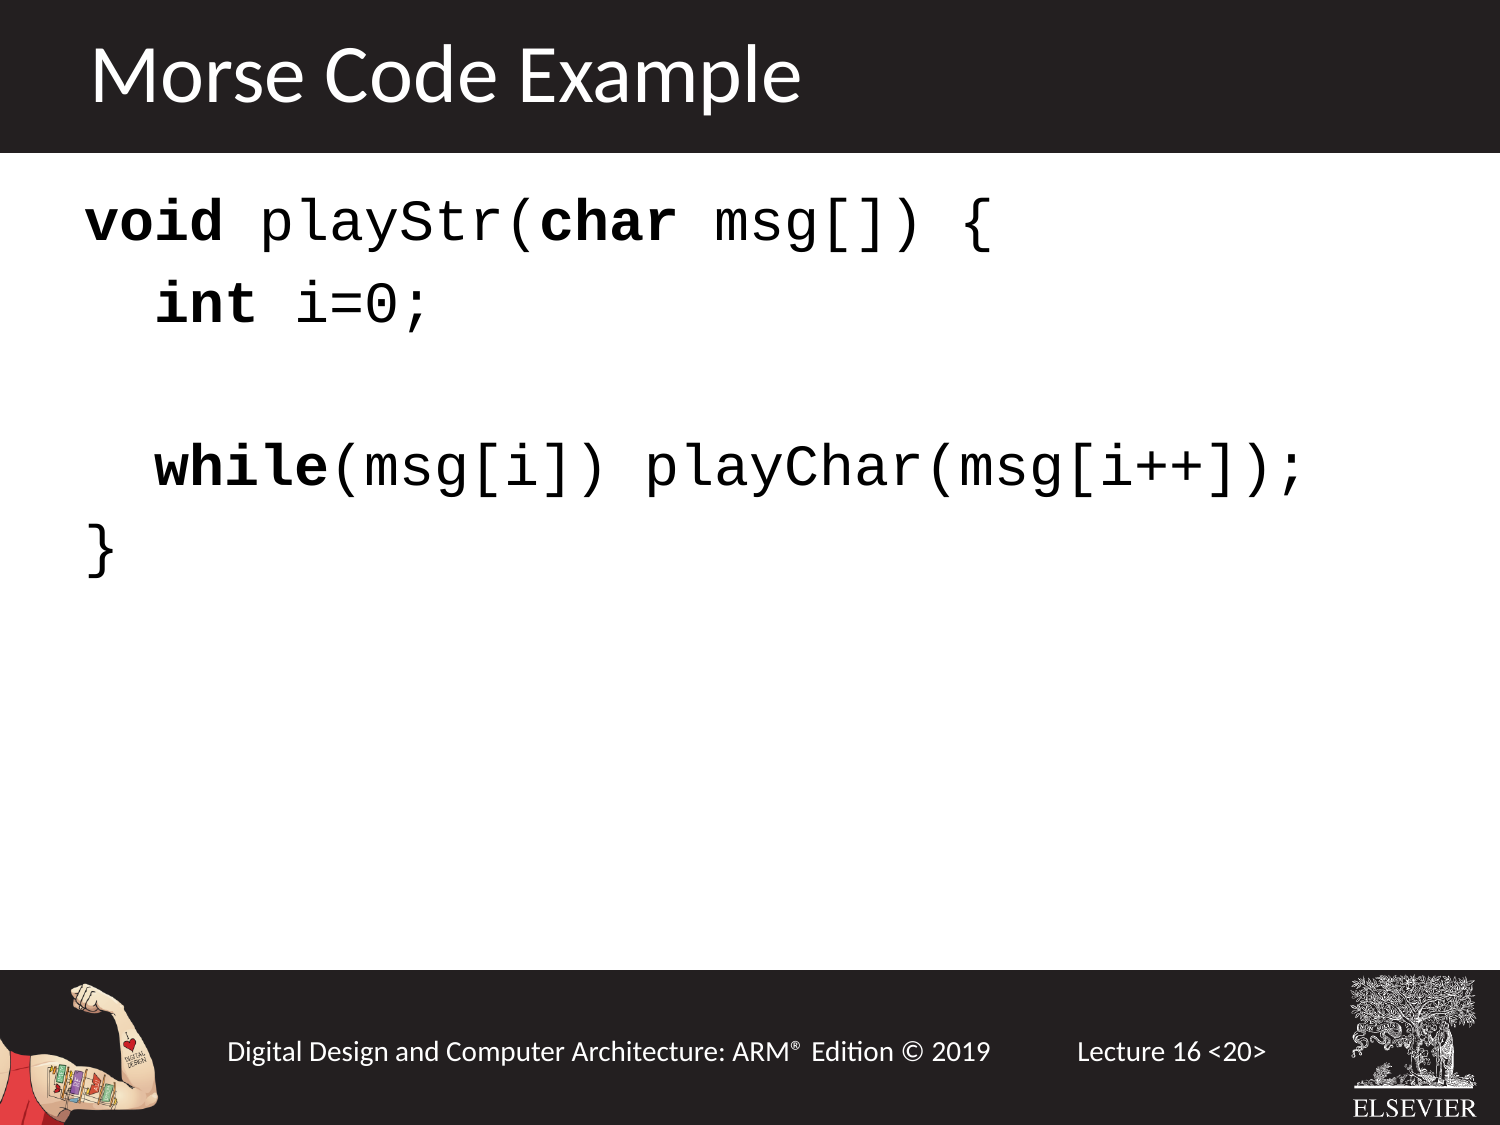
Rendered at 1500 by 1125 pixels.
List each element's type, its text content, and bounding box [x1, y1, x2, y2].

text_box void playStr(char msg[]) { int i=0; while(msg[i]) playChar(msg[i++]); } [69, 174, 1470, 918]
picture [0, 979, 163, 1125]
text_box Morse Code Example [74, 11, 1470, 126]
picture [1350, 974, 1477, 1117]
